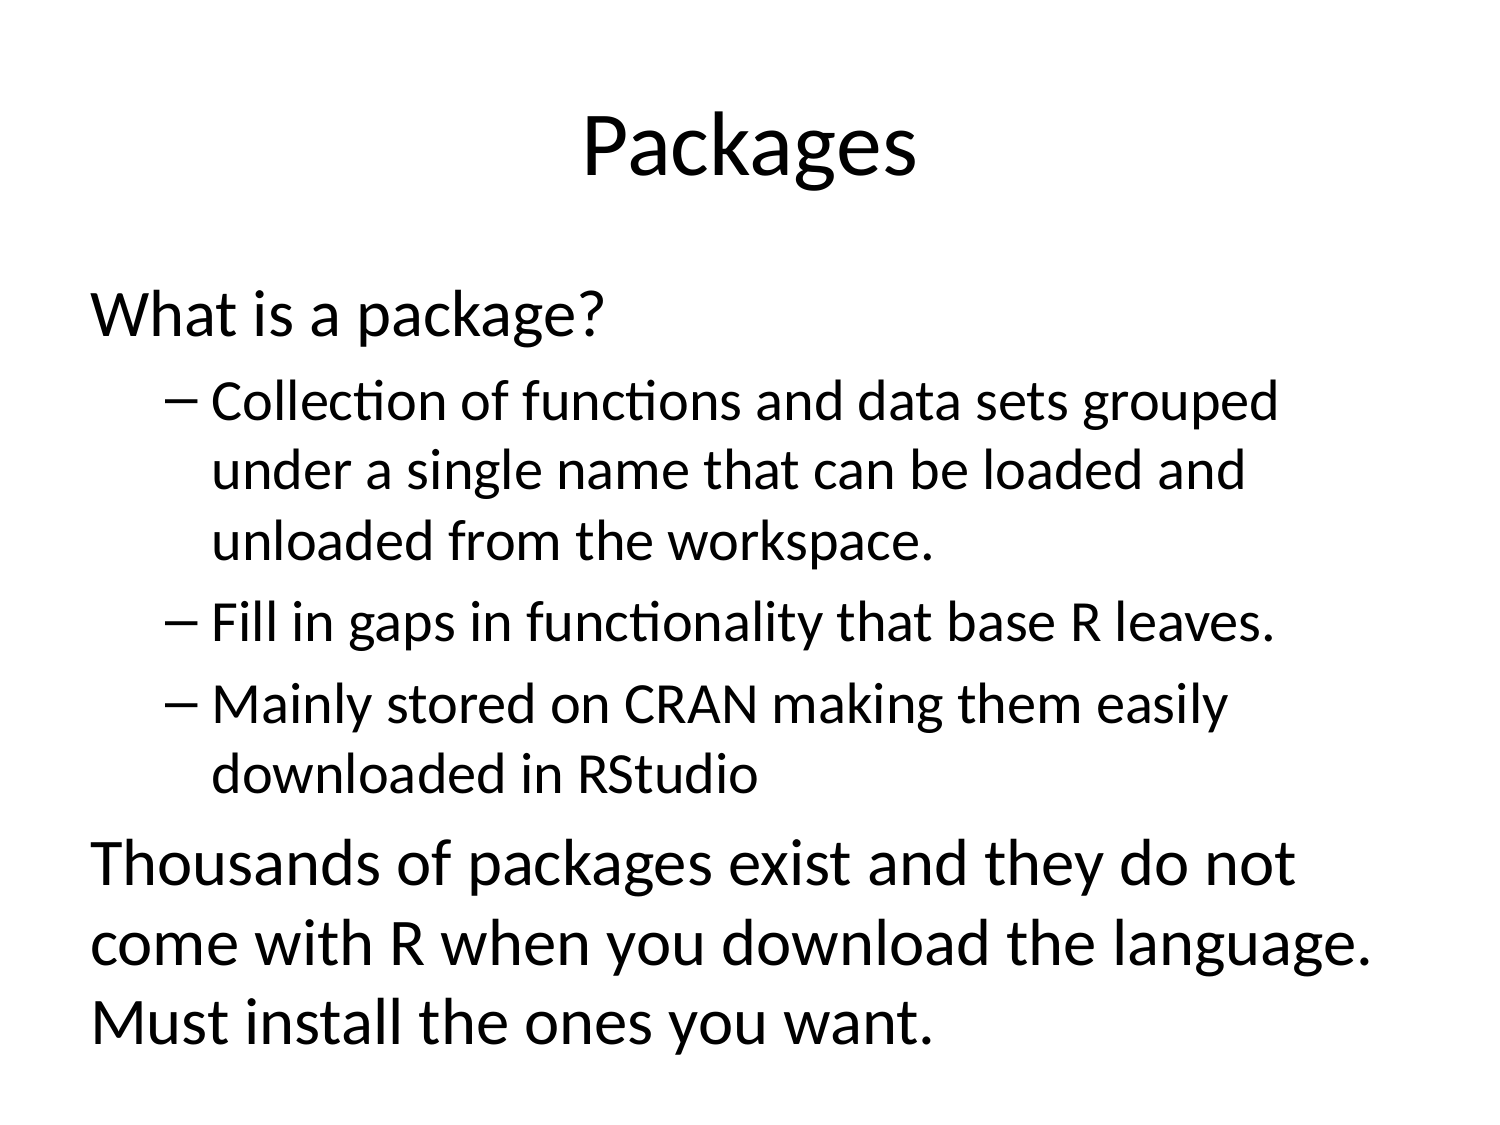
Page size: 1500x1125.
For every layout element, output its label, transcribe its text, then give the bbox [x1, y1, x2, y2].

title Packages [75, 45, 1425, 233]
list What is a package? Collection of functions and data sets grouped under a single name that can be loaded and unloaded from the workspace. Fill in gaps in functionality that base R leaves. Mainly stored on CRAN making them easily downloaded in RStudio Thousands of packages exist and they do not come with R when you download the language. Must install the ones you want. [75, 262, 1425, 1005]
